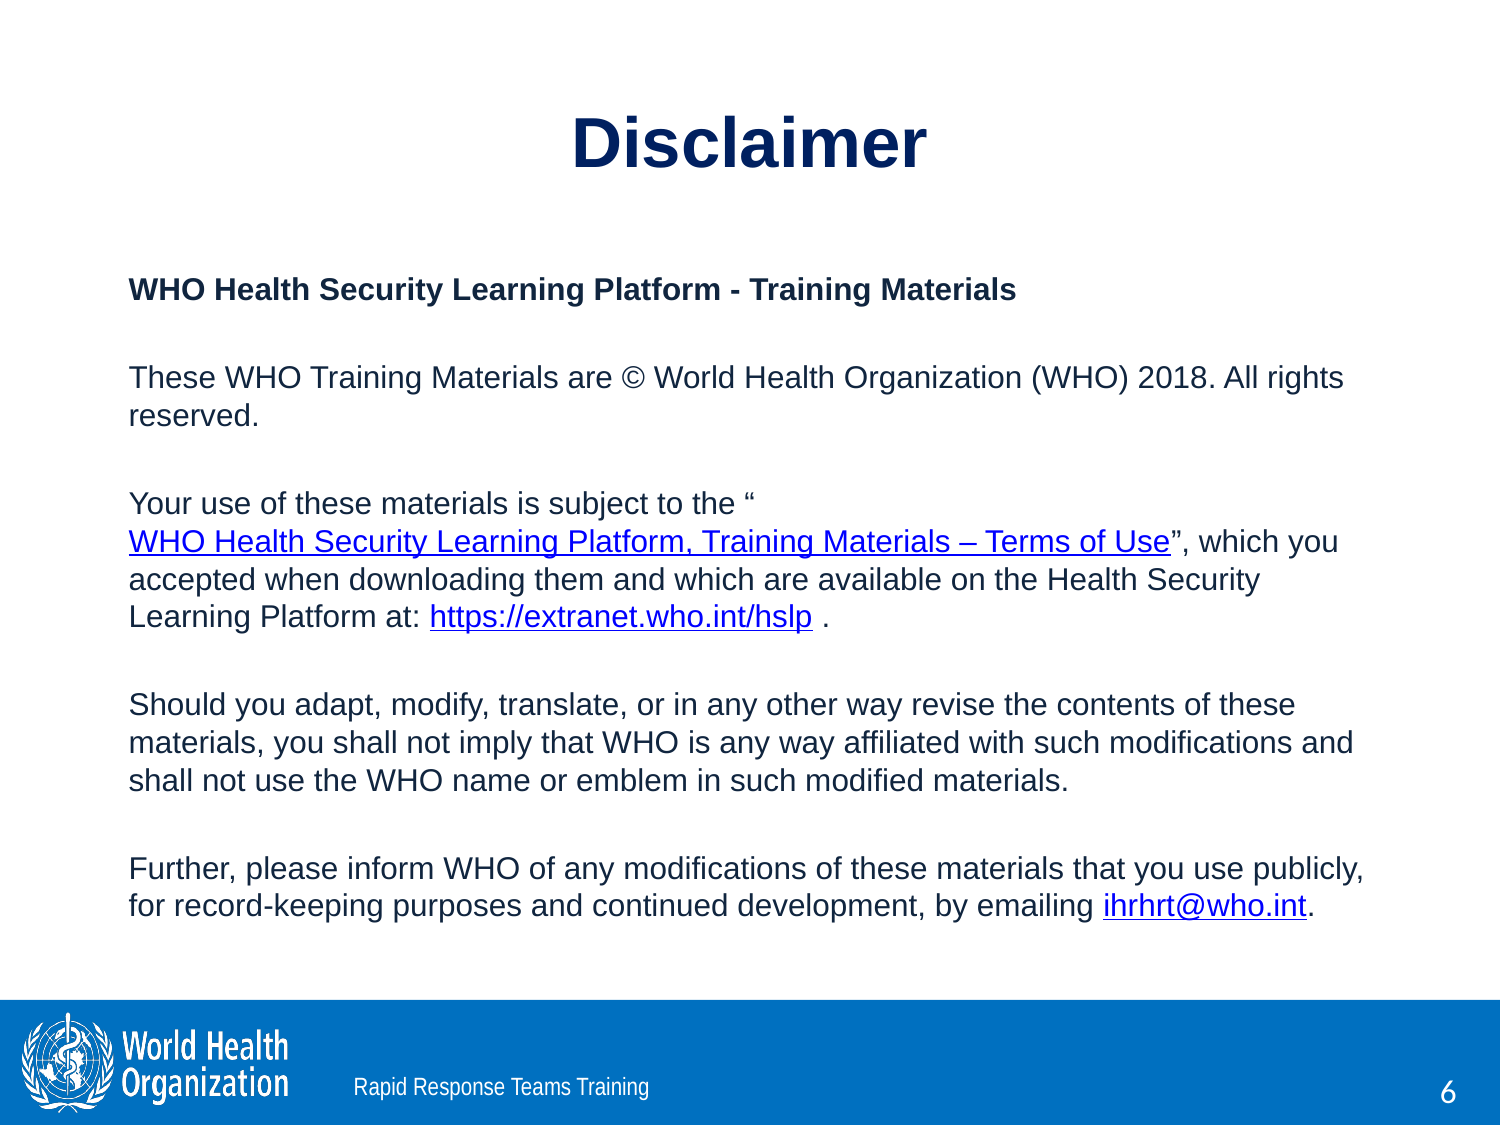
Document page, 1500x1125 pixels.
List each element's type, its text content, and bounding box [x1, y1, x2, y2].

list WHO Health Security Learning Platform - Training Materials These WHO Training Materials are © World Health Organization (WHO) 2018. All rights reserved. Your use of these materials is subject to the “WHO Health Security Learning Platform, Training Materials – Terms of Use”, which you accepted when downloading them and which are available on the Health Security Learning Platform at: https://extranet.who.int/hslp . Should you adapt, modify, translate, or in any other way revise the contents of these materials, you shall not imply that WHO is any way affiliated with such modifications and shall not use the WHO name or emblem in such modified materials. Further, please inform WHO of any modifications of these materials that you use publicly, for record-keeping purposes and continued development, by emailing ihrhrt@who.int. [113, 261, 1387, 962]
picture [21, 1012, 288, 1113]
title Disclaimer [75, 45, 1425, 233]
